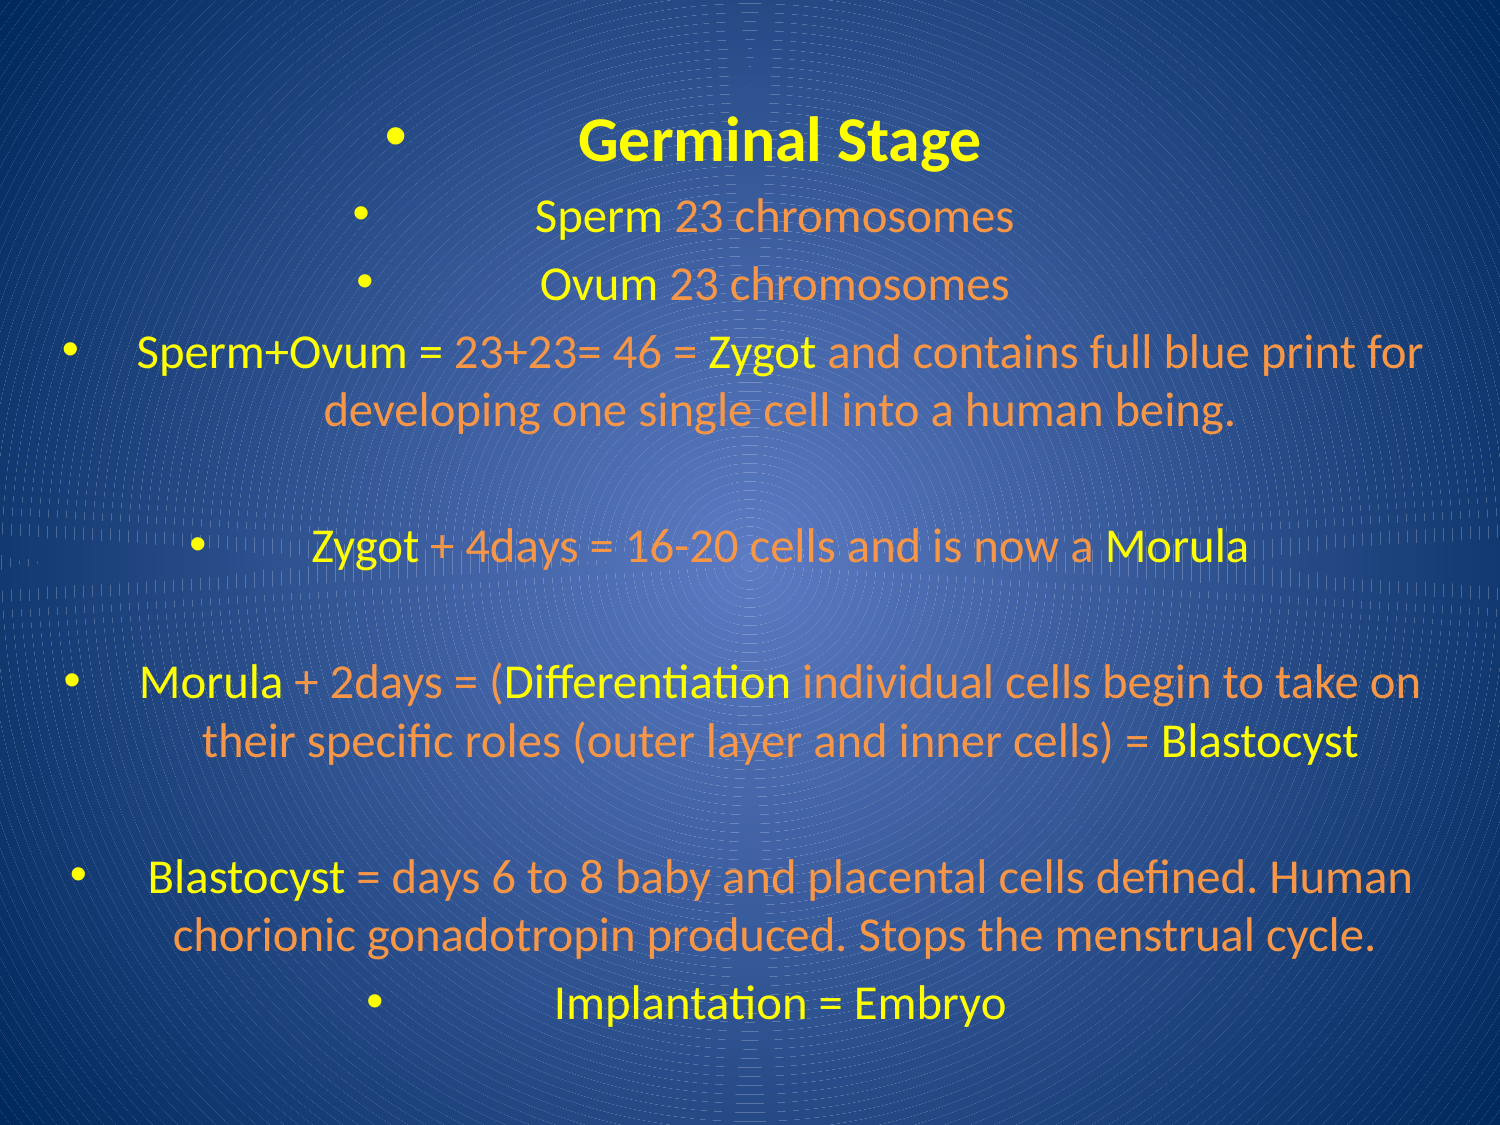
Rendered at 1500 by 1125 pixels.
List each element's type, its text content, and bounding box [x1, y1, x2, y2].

list Germinal Stage Sperm 23 chromosomes Ovum 23 chromosomes Sperm+Ovum = 23+23= 46 = Zygot and contains full blue print for developing one single cell into a human being. Zygot + 4days = 16-20 cells and is now a Morula Morula + 2days = (Differentiation individual cells begin to take on their specific roles (outer layer and inner cells) = Blastocyst Blastocyst = days 6 to 8 baby and placental cells defined. Human chorionic gonadotropin produced. Stops the menstrual cycle. Implantation = Embryo [41, 90, 1467, 1047]
